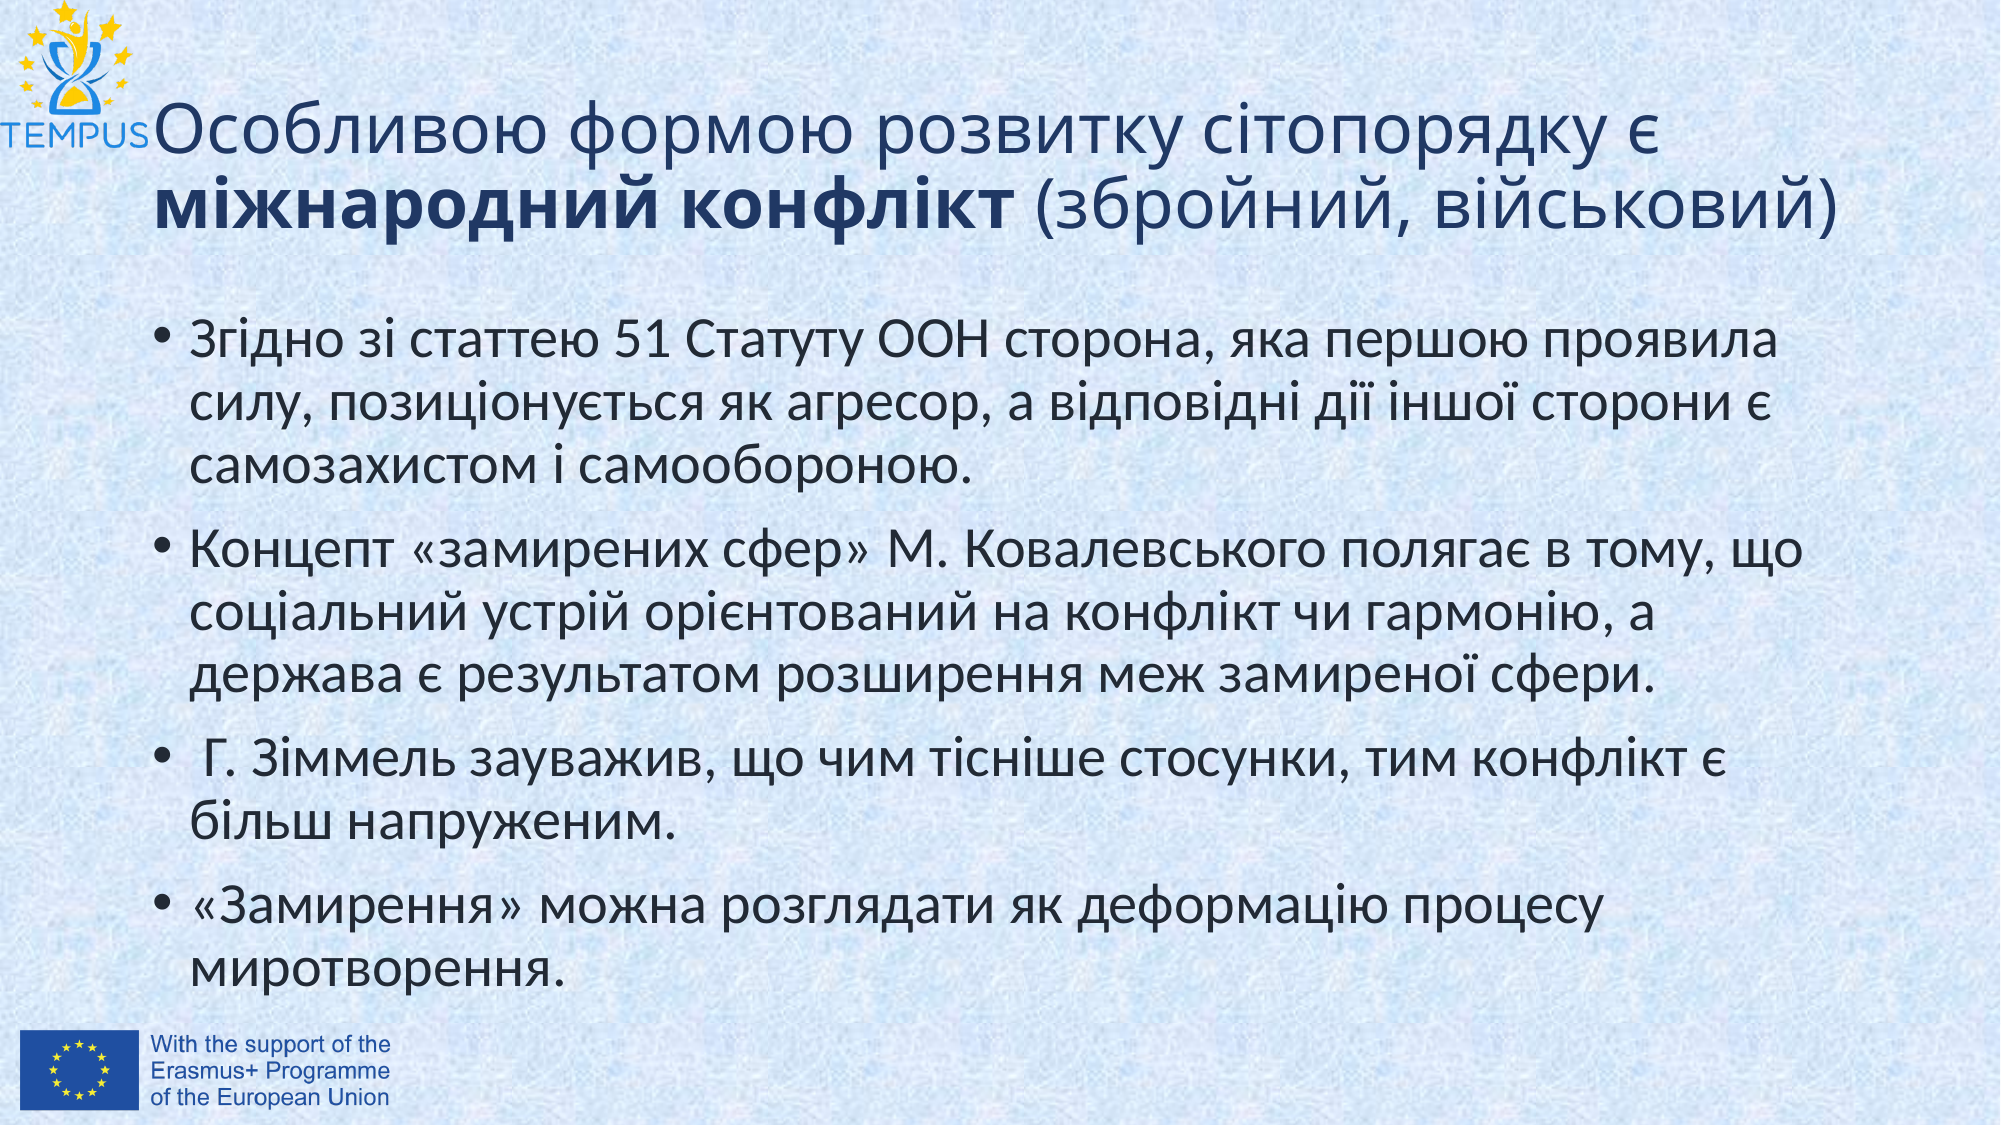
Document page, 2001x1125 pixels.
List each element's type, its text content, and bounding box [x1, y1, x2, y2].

list Згідно зі статтею 51 Статуту ООН сторона, яка першою проявила силу, позиціонується як агресор, а відповідні дії іншої сторони є самозахистом і самообороною. Концепт «замирених сфер» М. Ковалевського полягає в тому, що соціальний устрій орієнтований на конфлікт чи гармонію, а держава є результатом розширення меж замиреної сфери. Г. Зіммель зауважив, що чим тісніше стосунки, тим конфлікт є більш напруженим. «Замирення» можна розглядати як деформацію процесу миротворення. [137, 299, 1863, 1014]
title Особливою формою розвитку сітопорядку є міжнародний конфлікт (збройний, військовий) [137, 59, 1863, 278]
picture [0, 0, 2001, 1125]
